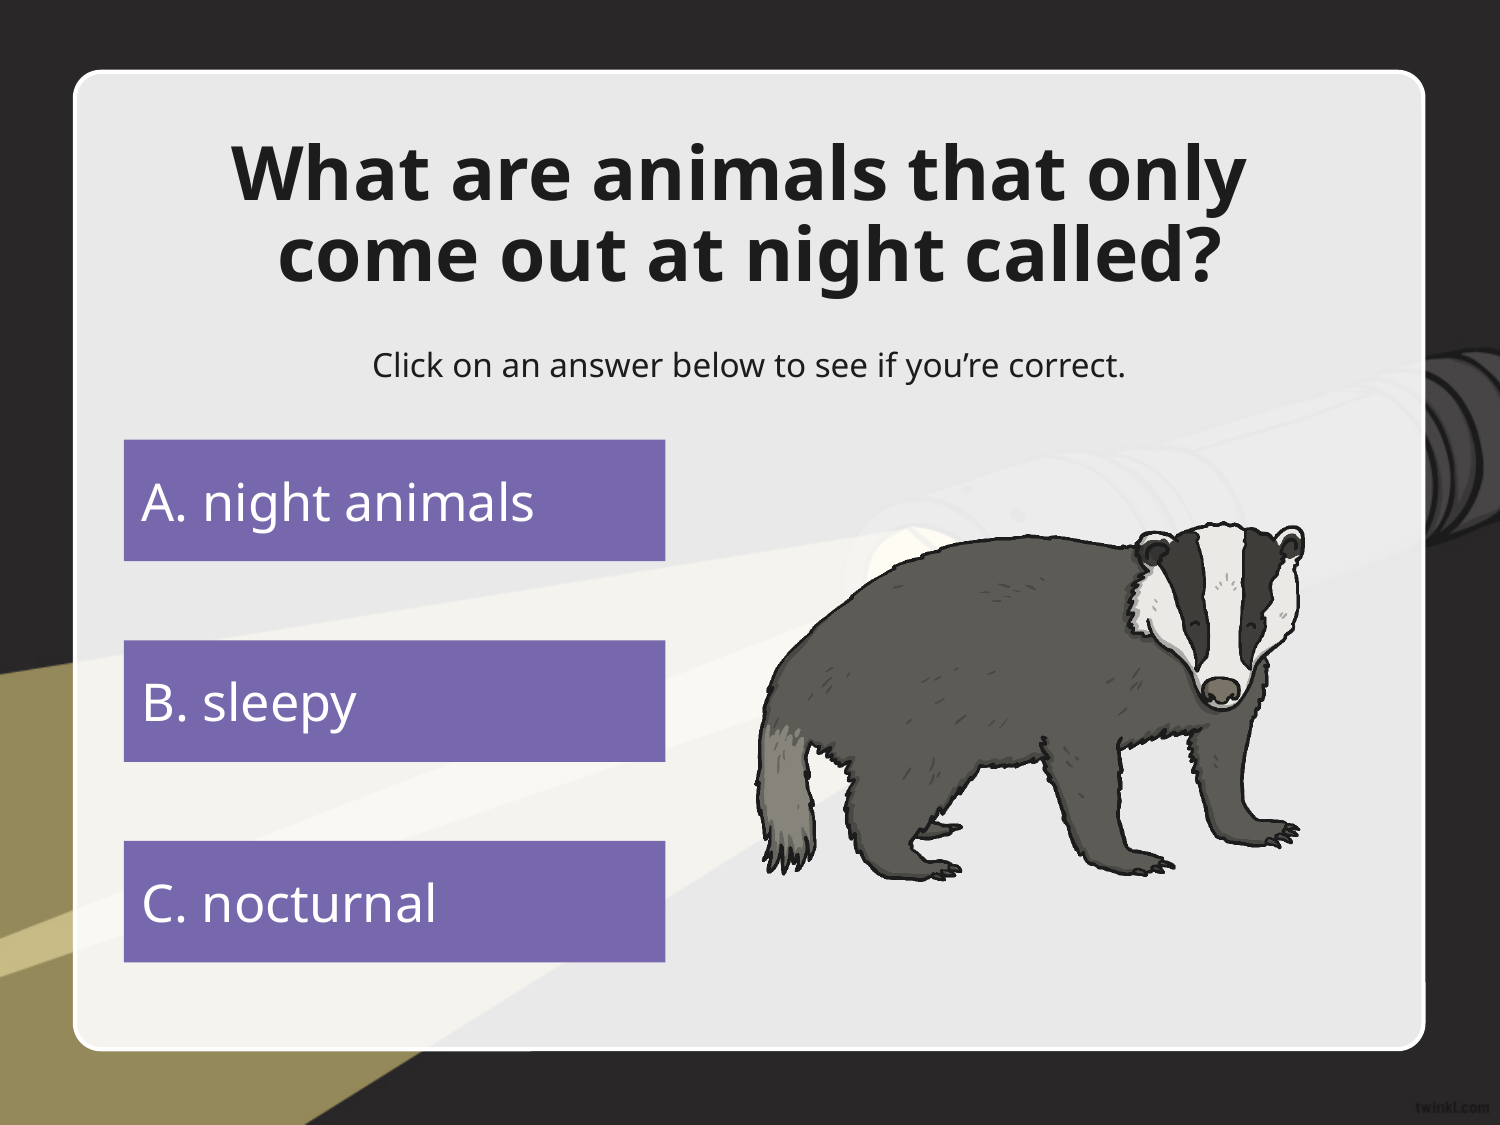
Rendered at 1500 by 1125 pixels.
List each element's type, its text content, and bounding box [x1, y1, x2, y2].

text_box C. nocturnal [123, 840, 666, 963]
picture [0, 0, 1500, 1125]
text_box B. sleepy [123, 640, 666, 762]
text_box Click on an answer below to see if you’re correct. [369, 332, 1131, 397]
text_box What are animals that only come out at night called? [75, 125, 1425, 226]
text_box A. night animals [123, 439, 666, 562]
